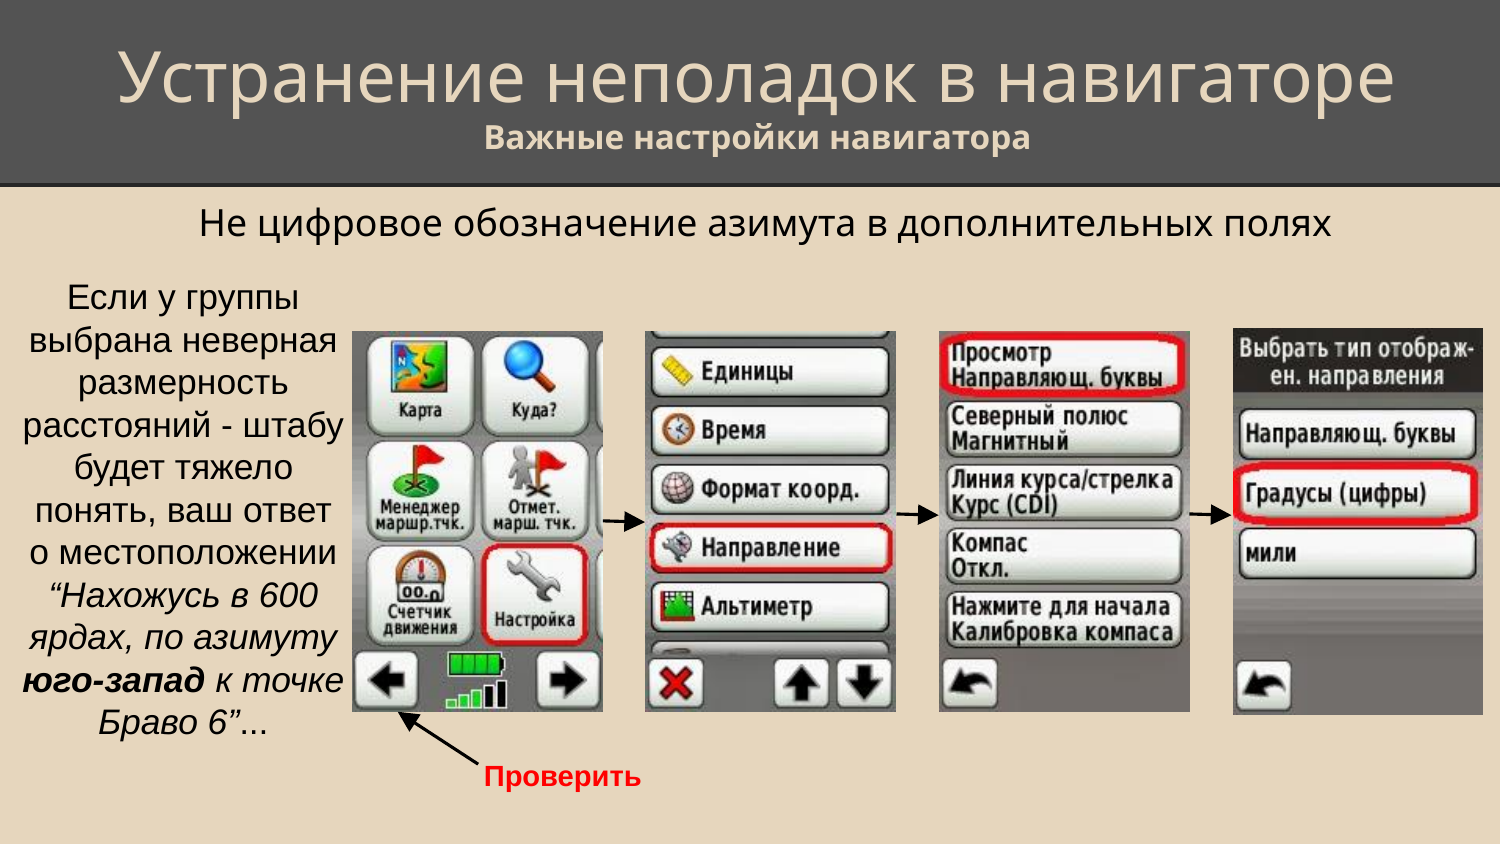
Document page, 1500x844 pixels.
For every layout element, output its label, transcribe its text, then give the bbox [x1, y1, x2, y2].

title Устранение неполадок в навигаторе Важные настройки навигатора [24, 10, 1492, 172]
list Не цифровое обозначение азимута в дополнительных полях [75, 183, 1425, 248]
text_box Если у группы выбрана неверная размерность расстояний - штабу будет тяжело понять, ваш ответ о местоположении “Нахожусь в 600 ярдах, по азимуту юго-запад к точке Браво 6”... [5, 259, 362, 815]
text_box Проверить [468, 750, 671, 800]
picture [351, 330, 603, 712]
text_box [397, 711, 479, 765]
picture [939, 330, 1190, 712]
picture [1232, 328, 1484, 715]
picture [645, 330, 896, 712]
